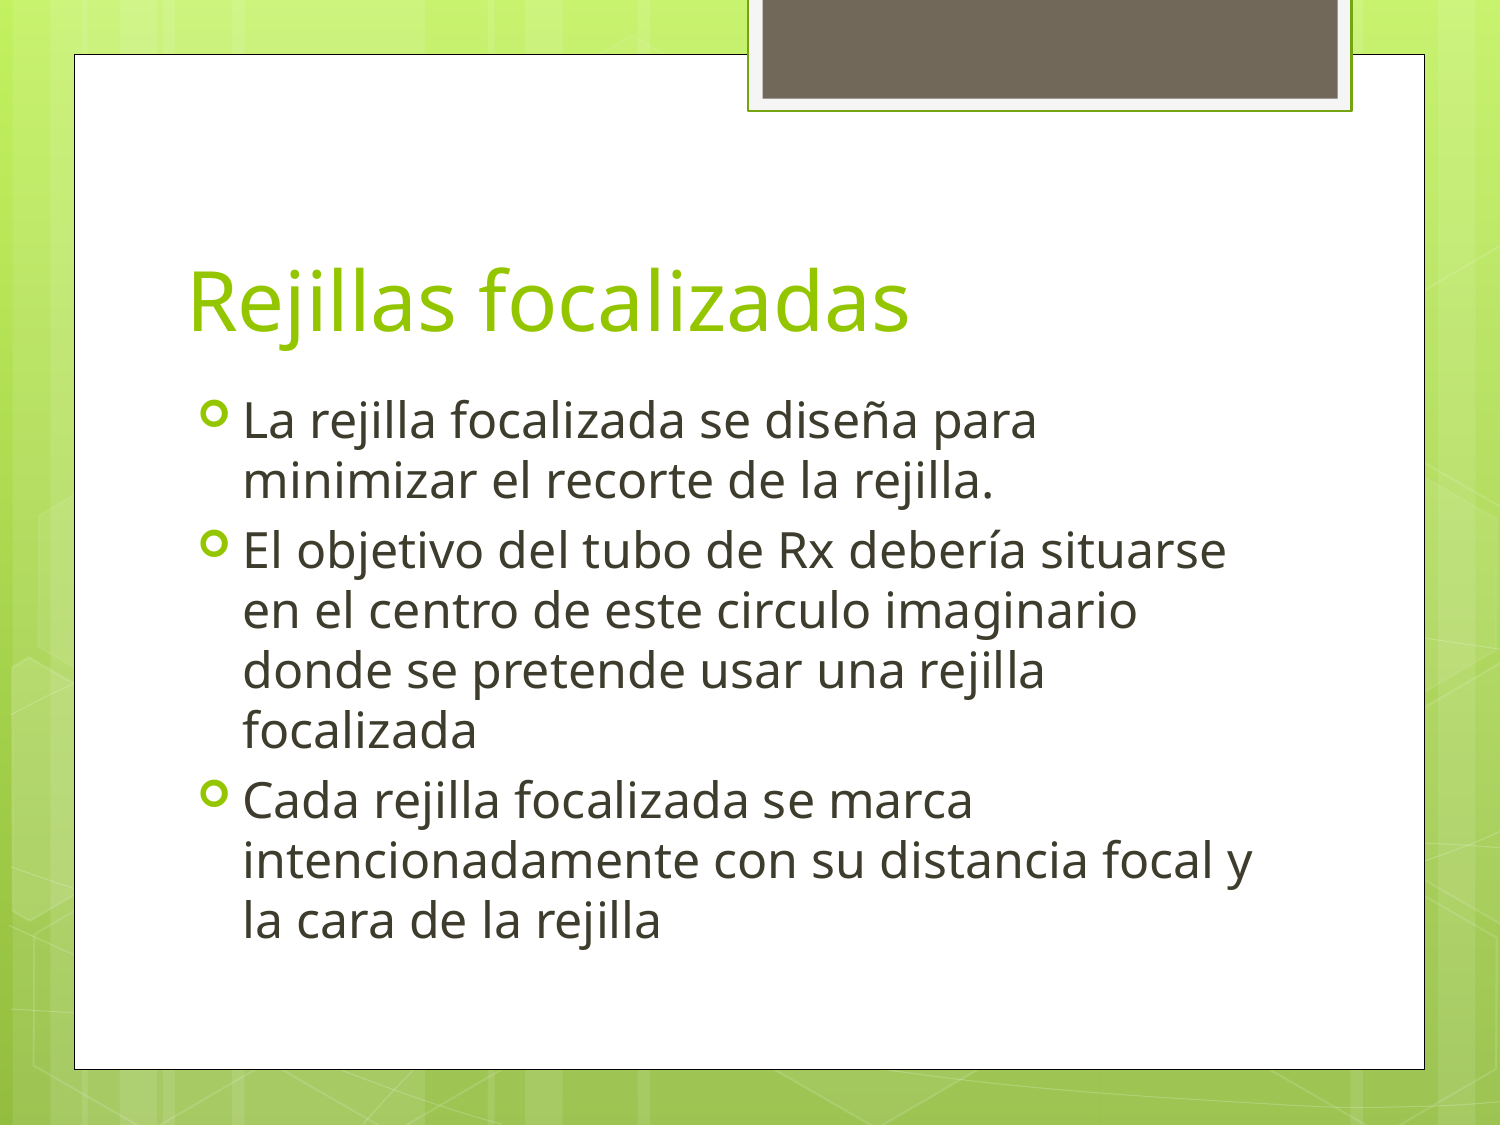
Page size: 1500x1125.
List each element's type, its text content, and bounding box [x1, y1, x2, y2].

list La rejilla focalizada se diseña para minimizar el recorte de la rejilla. El objetivo del tubo de Rx debería situarse en el centro de este circulo imaginario donde se pretende usar una rejilla focalizada Cada rejilla focalizada se marca intencionadamente con su distancia focal y la cara de la rejilla [171, 381, 1283, 957]
title Rejillas focalizadas [171, 168, 1324, 357]
